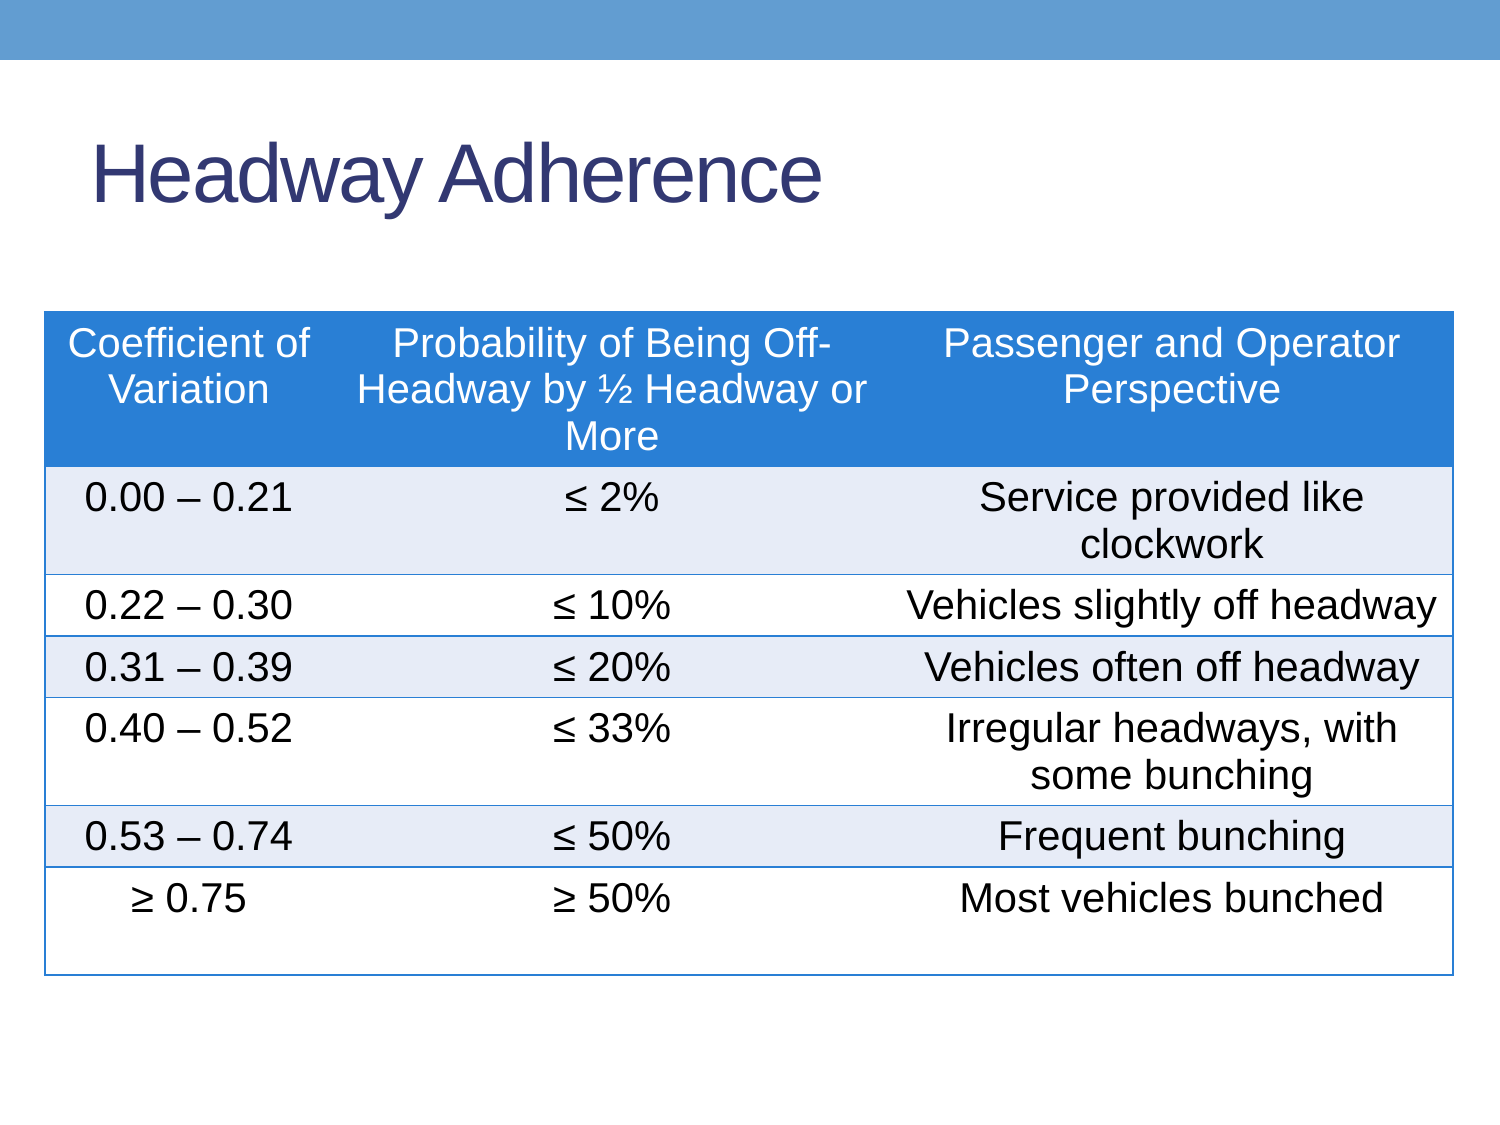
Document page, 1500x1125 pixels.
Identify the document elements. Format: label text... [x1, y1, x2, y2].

table_cell 0.31 – 0.39 [46, 637, 333, 697]
table_cell Vehicles slightly off headway [891, 575, 1452, 635]
table_cell Irregular headways, with some bunching [891, 698, 1452, 805]
table_cell ≤ 10% [333, 575, 891, 635]
table_cell ≥ 0.75 [46, 868, 333, 974]
table_cell ≤ 2% [333, 467, 891, 574]
table_cell ≥ 50% [333, 868, 891, 974]
table_cell 0.53 – 0.74 [46, 806, 333, 866]
table_cell ≤ 50% [333, 806, 891, 866]
table_cell Vehicles often off headway [891, 637, 1452, 697]
table_cell 0.40 – 0.52 [46, 698, 333, 805]
table_header Passenger and Operator Perspective [891, 313, 1452, 466]
title Headway Adherence [75, 87, 1425, 250]
table_cell Most vehicles bunched [891, 868, 1452, 974]
table_cell Frequent bunching [891, 806, 1452, 866]
table_cell 0.22 – 0.30 [46, 575, 333, 635]
table_cell 0.00 – 0.21 [46, 467, 333, 574]
table_cell ≤ 33% [333, 698, 891, 805]
table_cell ≤ 20% [333, 637, 891, 697]
table_header Coefficient of Variation [46, 313, 333, 466]
table_header Probability of Being Off-Headway by ½ Headway or More [333, 313, 891, 466]
table_cell Service provided like clockwork [891, 467, 1452, 574]
